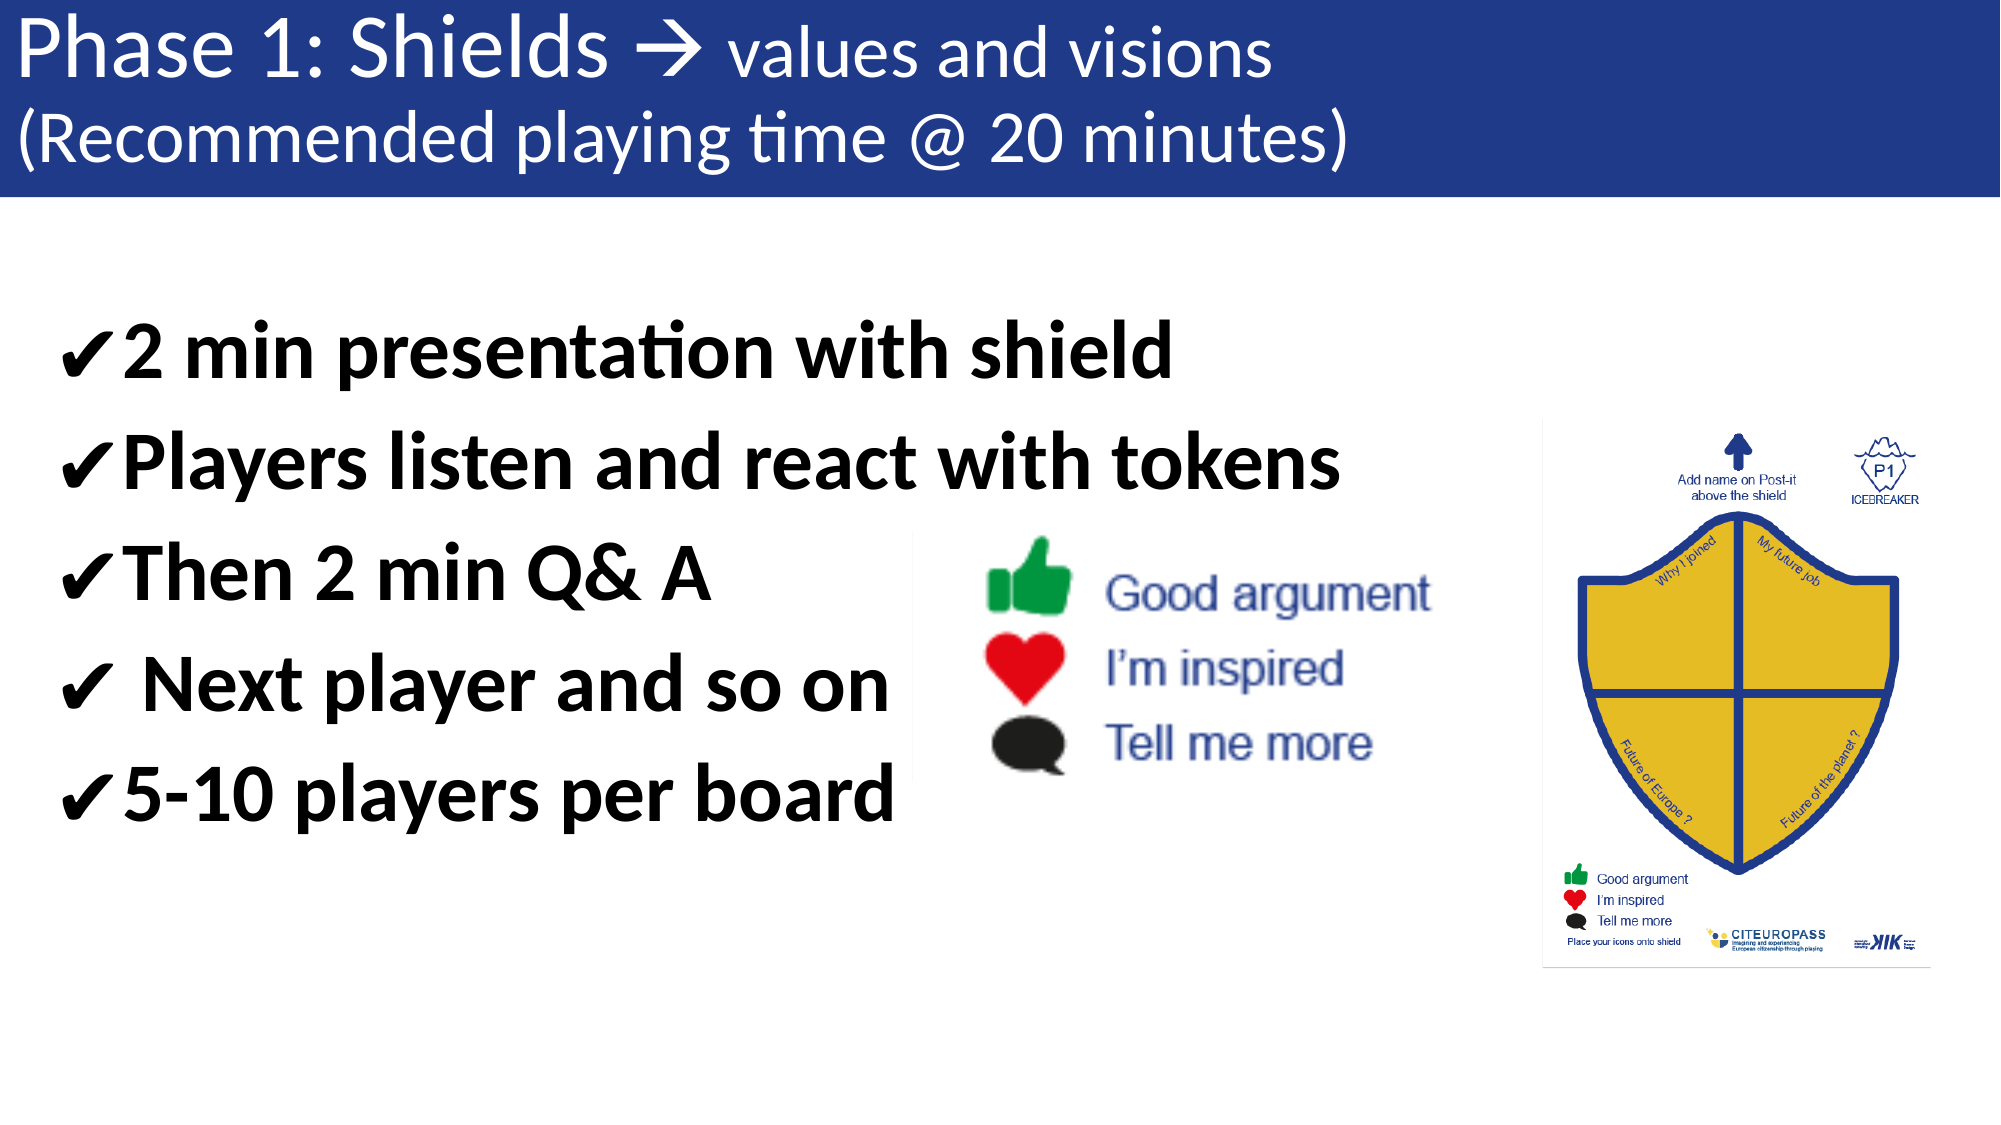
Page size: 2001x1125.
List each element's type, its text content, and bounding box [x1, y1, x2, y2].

list 2 min presentation with shield Players listen and react with tokens Then 2 min Q& A Next player and so on 5-10 players per board [38, 299, 1895, 1014]
picture [1542, 419, 1931, 969]
picture [912, 531, 1453, 782]
title Phase 1: Shields 🡪 values and visions (Recommended playing time @ 20 minutes) [0, 0, 2000, 198]
